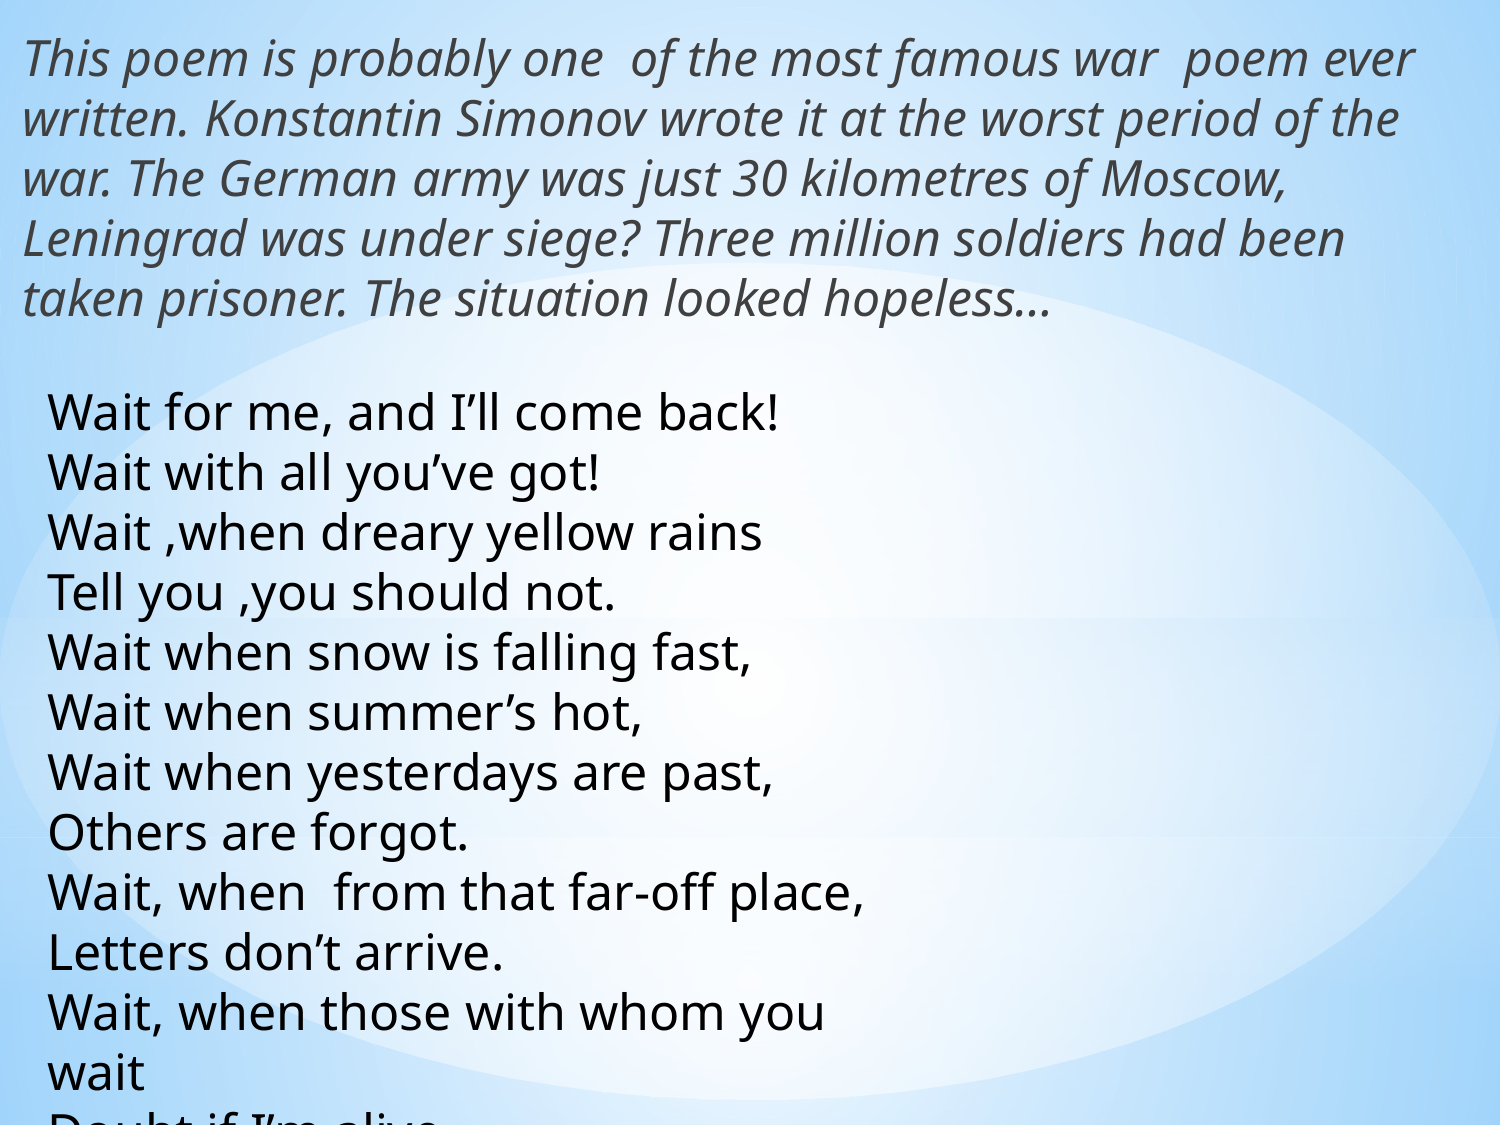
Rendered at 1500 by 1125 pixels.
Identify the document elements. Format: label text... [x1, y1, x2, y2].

list This poem is probably one of the most famous war poem ever written. Konstantin Simonov wrote it at the worst period of the war. The German army was just 30 kilometres of Moscow, Leningrad was under siege? Three million soldiers had been taken prisoner. The situation looked hopeless… [0, 19, 1442, 625]
text_box Wait for me, and I’ll come back! Wait with all you’ve got! Wait ,when dreary yellow rains Tell you ,you should not. Wait when snow is falling fast, Wait when summer’s hot, Wait when yesterdays are past, Others are forgot. Wait, when from that far-off place, Letters don’t arrive. Wait, when those with whom you wait Doubt if I’m alive. [32, 373, 938, 1125]
